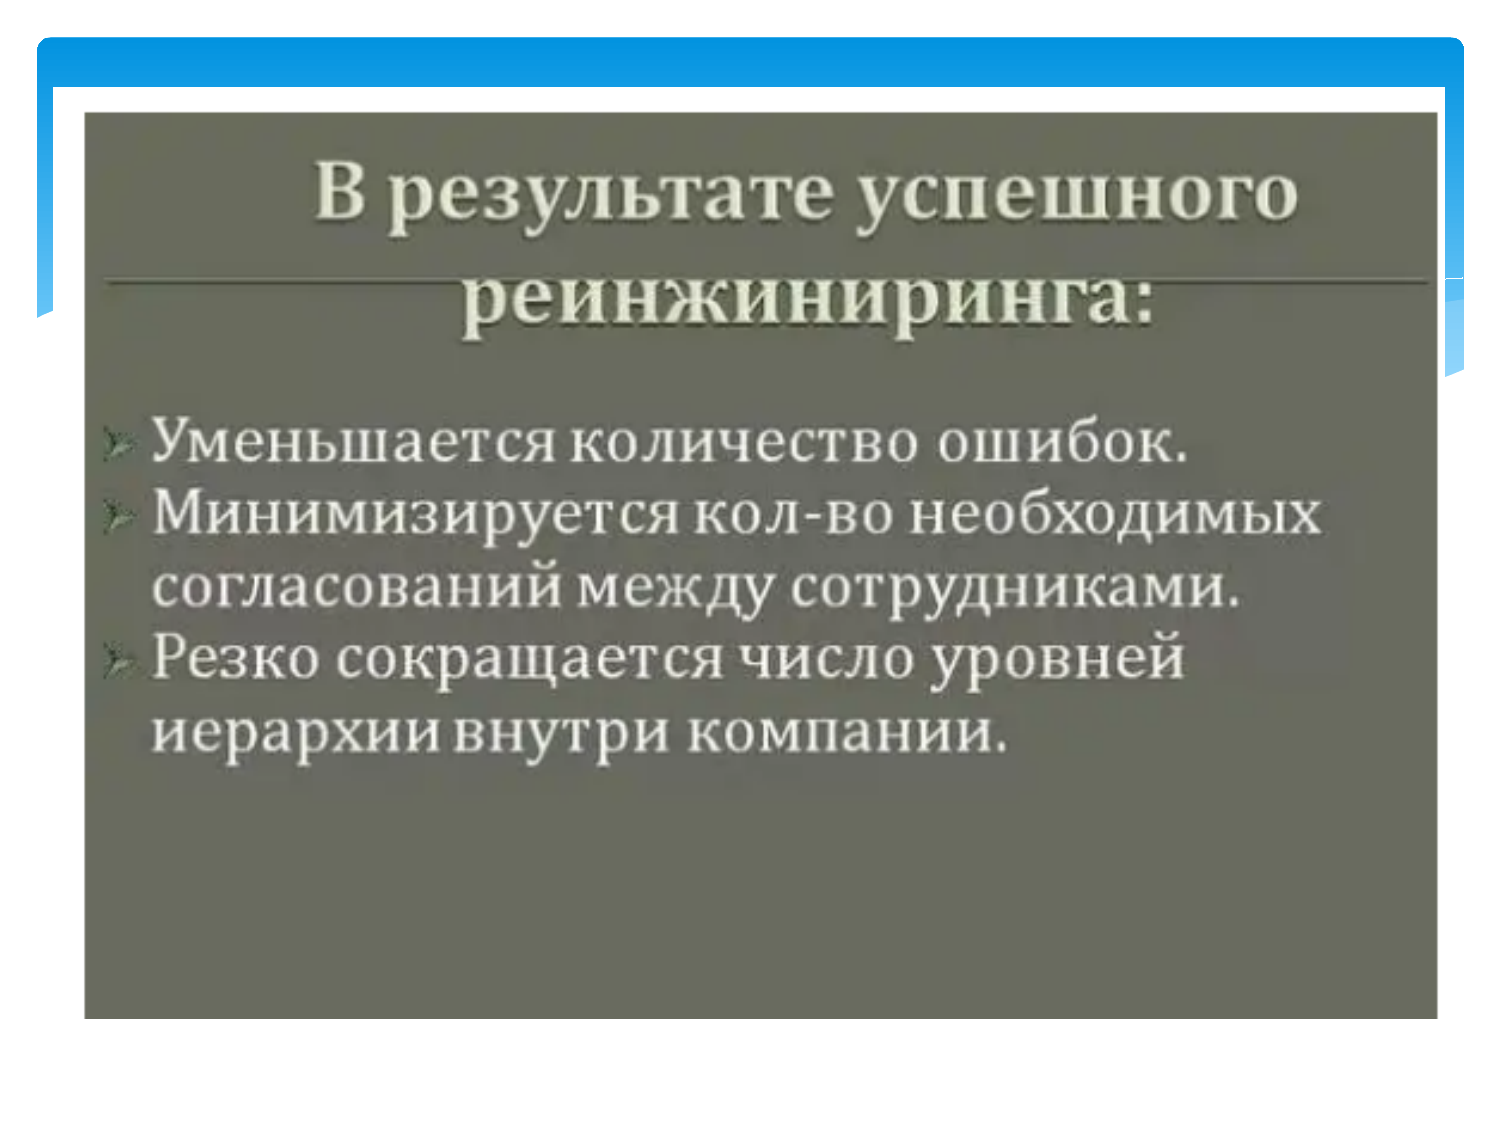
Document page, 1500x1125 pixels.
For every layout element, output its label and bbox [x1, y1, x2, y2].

picture [52, 88, 1446, 1019]
